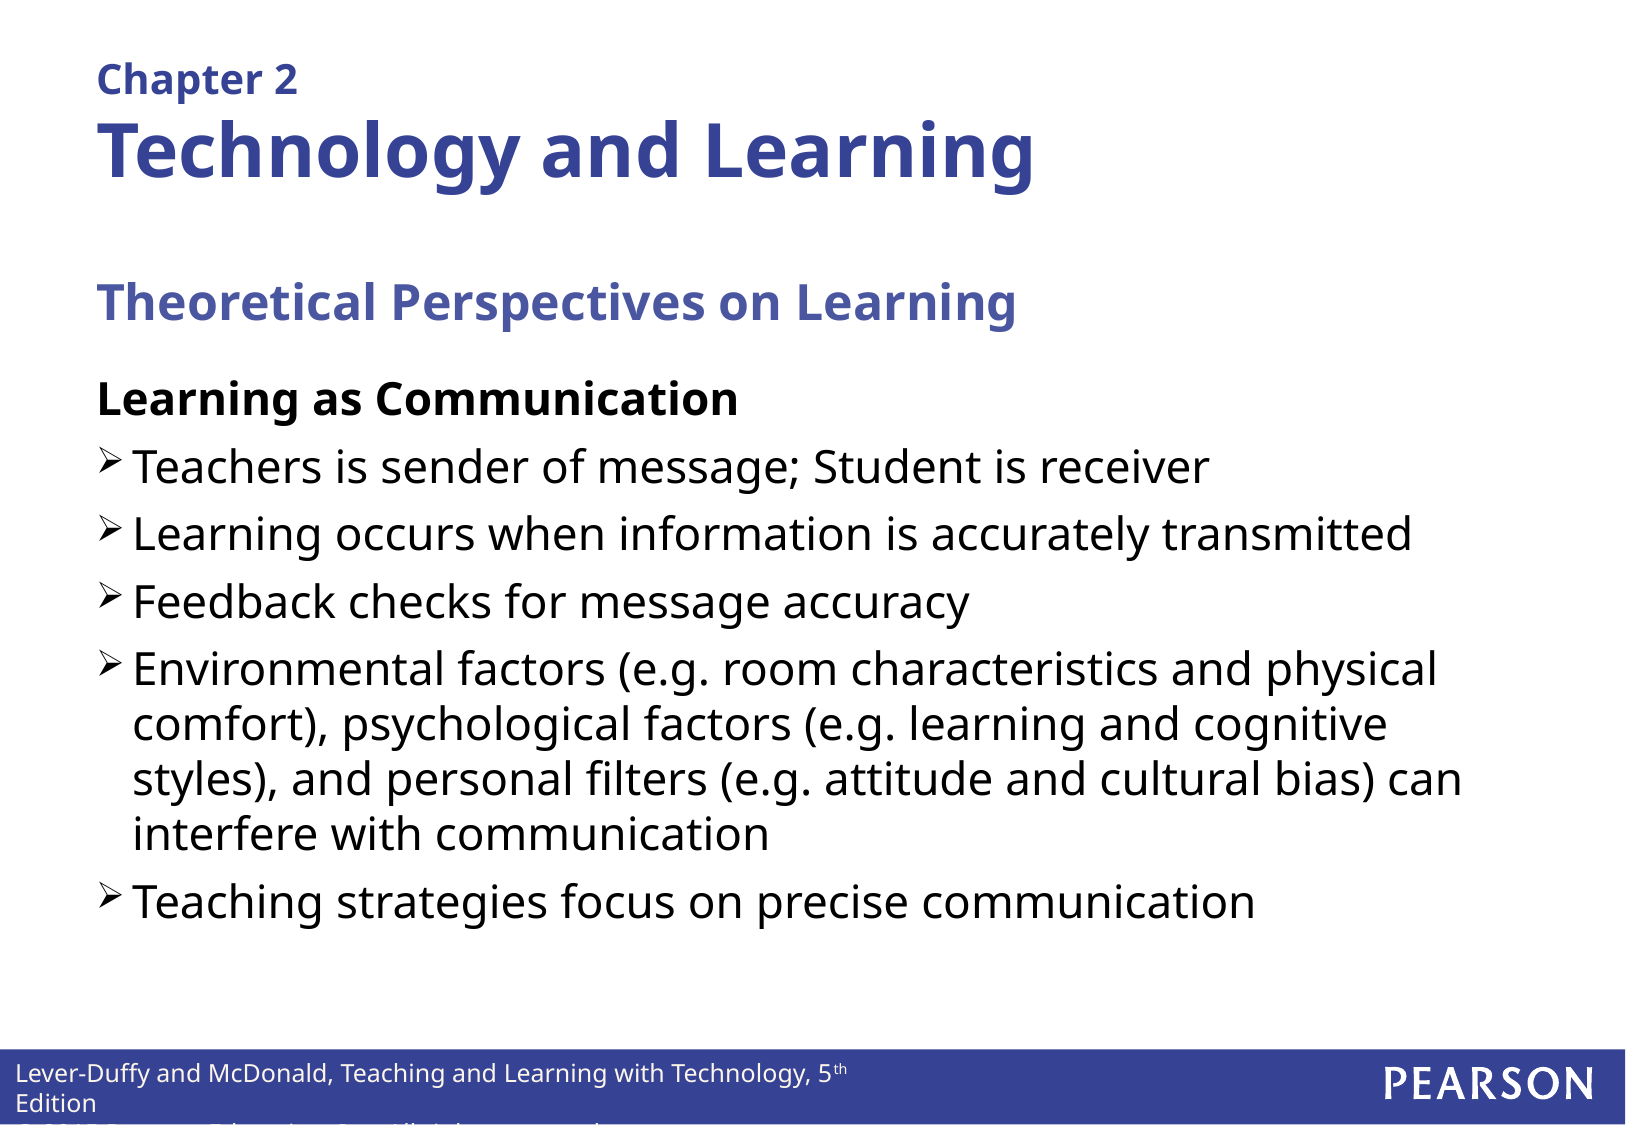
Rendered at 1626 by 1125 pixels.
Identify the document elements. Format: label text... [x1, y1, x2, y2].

list Theoretical Perspectives on Learning Learning as Communication Teachers is sender of message; Student is receiver Learning occurs when information is accurately transmitted Feedback checks for message accuracy Environmental factors (e.g. room characteristics and physical comfort), psychological factors (e.g. learning and cognitive styles), and personal filters (e.g. attitude and cultural bias) can interfere with communication Teaching strategies focus on precise communication [81, 262, 1544, 1005]
title Chapter 2 Technology and Learning [81, 45, 1544, 233]
